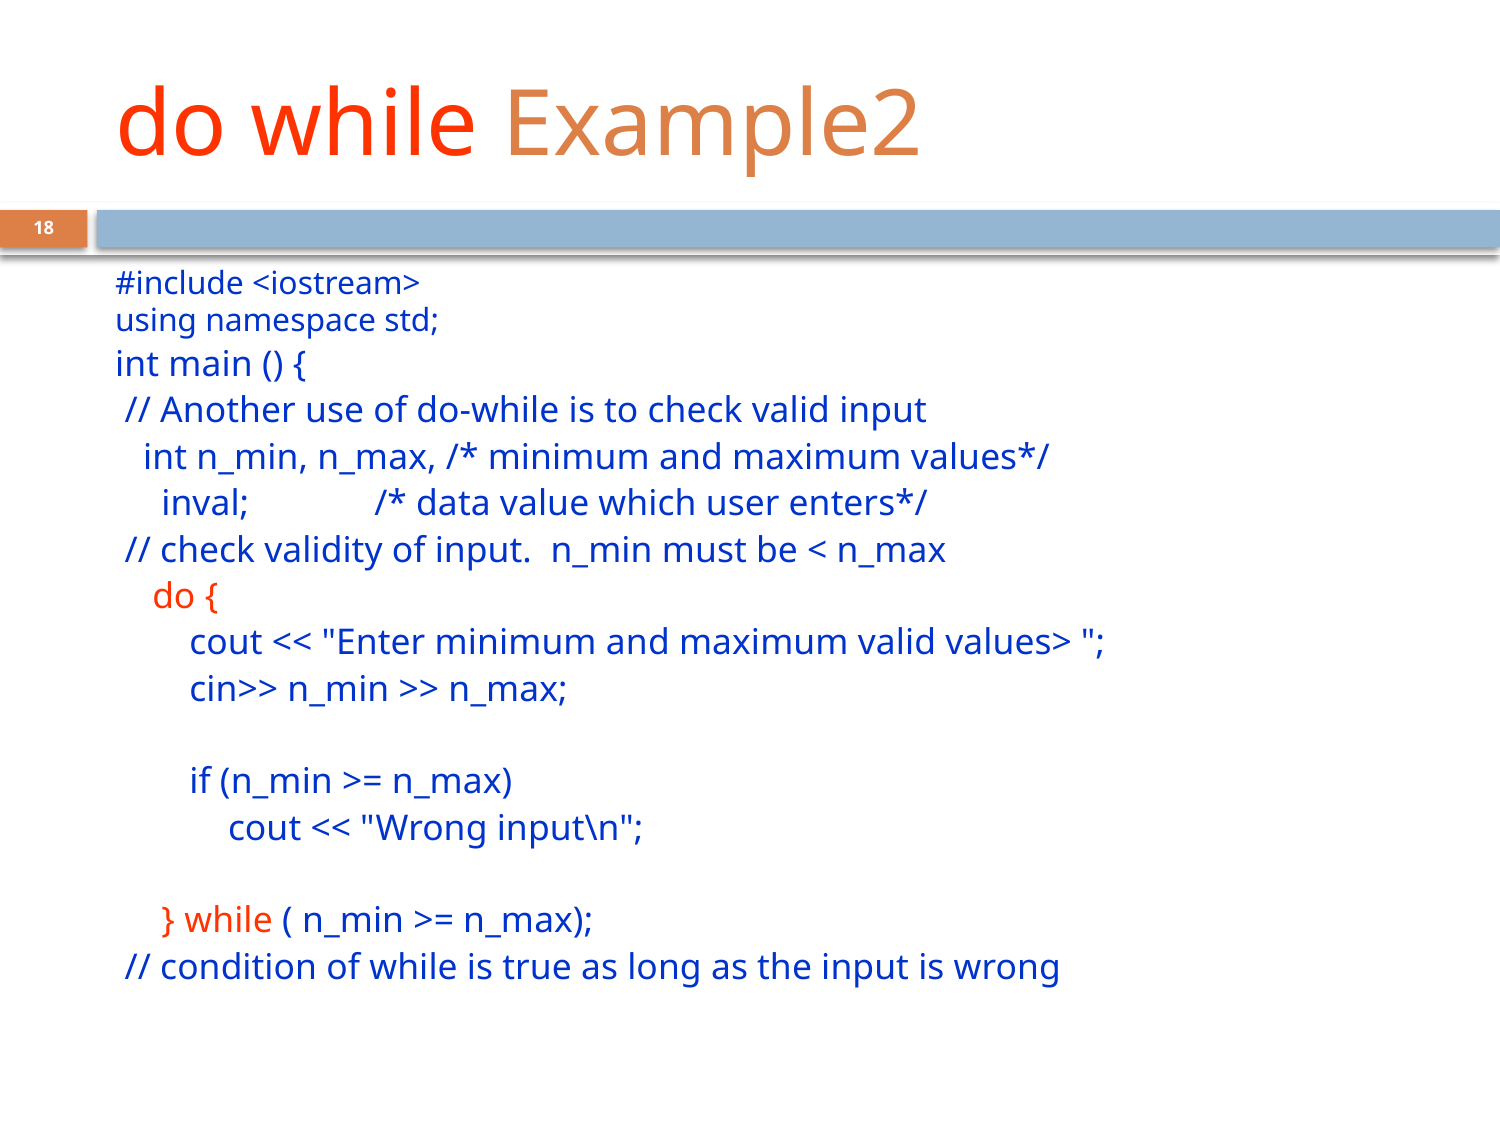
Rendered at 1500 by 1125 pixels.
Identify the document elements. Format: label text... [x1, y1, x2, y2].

slide_number 18 [0, 208, 88, 249]
title do while Example2 [100, 37, 1438, 200]
list #include <iostream> using namespace std; int main () { // Another use of do-while is to check valid input int n_min, n_max, /* minimum and maximum values*/ inval; /* data value which user enters*/ // check validity of input. n_min must be < n_max do { cout << "Enter minimum and maximum valid values> "; cin>> n_min >> n_max; if (n_min >= n_max) cout << "Wrong input\n"; } while ( n_min >= n_max); // condition of while is true as long as the input is wrong [100, 262, 1438, 1000]
